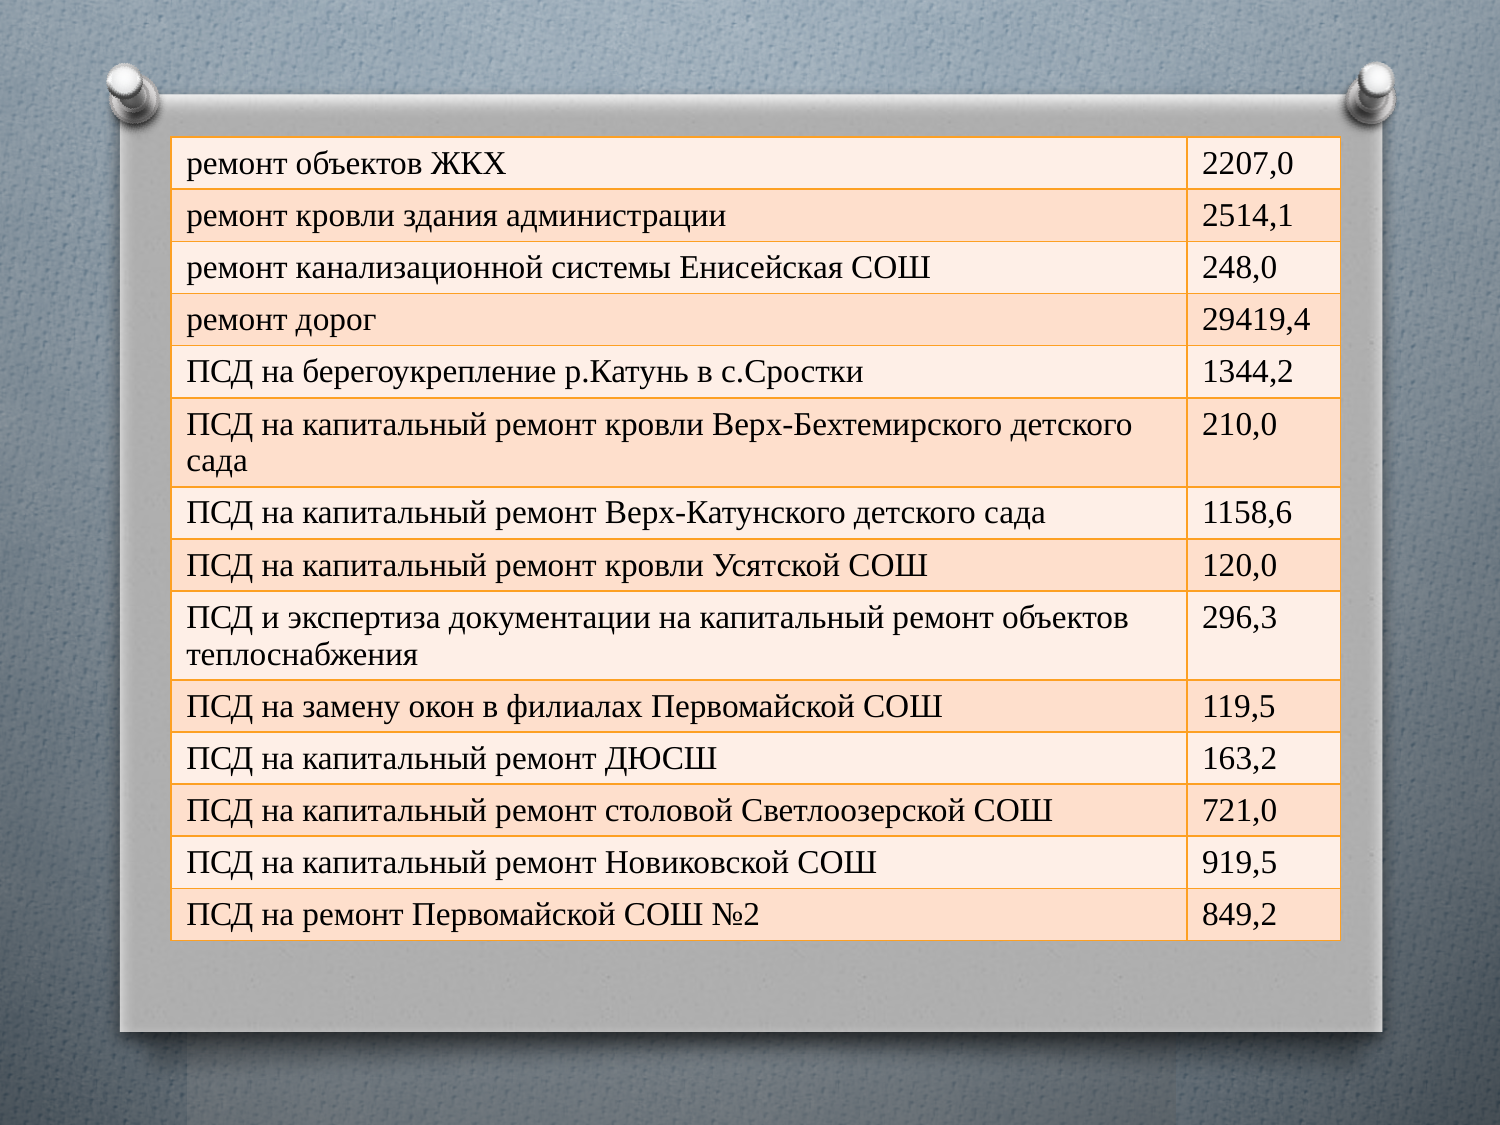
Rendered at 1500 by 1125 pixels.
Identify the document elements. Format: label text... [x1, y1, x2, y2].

table_cell 119,5 [1188, 681, 1340, 731]
table_cell ПСД на ремонт Первомайской СОШ №2 [172, 889, 1186, 940]
table_cell ПСД на капитальный ремонт кровли Верх-Бехтемирского детского сада [172, 399, 1186, 486]
table_cell ПСД на капитальный ремонт Новиковской СОШ [172, 837, 1186, 888]
table_header ремонт объектов ЖКХ [172, 138, 1186, 188]
picture [1317, 35, 1439, 156]
table_cell 849,2 [1188, 889, 1340, 940]
table_cell 210,0 [1188, 399, 1340, 486]
table_cell ПСД и экспертиза документации на капитальный ремонт объектов теплоснабжения [172, 592, 1186, 679]
table_cell ремонт канализационной системы Енисейская СОШ [172, 242, 1186, 293]
table_cell ремонт дорог [172, 294, 1186, 345]
table_cell ПСД на капитальный ремонт ДЮСШ [172, 733, 1186, 783]
table_cell 1158,6 [1188, 488, 1340, 538]
table_cell ПСД на берегоукрепление р.Катунь в с.Сростки [172, 346, 1186, 397]
table_cell ПСД на капитальный ремонт столовой Светлоозерской СОШ [172, 785, 1186, 835]
table_cell 919,5 [1188, 837, 1340, 888]
table_cell 120,0 [1188, 540, 1340, 590]
table_cell ПСД на капитальный ремонт Верх-Катунского детского сада [172, 488, 1186, 538]
table_cell 1344,2 [1188, 346, 1340, 397]
table_cell 29419,4 [1188, 294, 1340, 345]
picture [75, 29, 198, 153]
table_cell ПСД на замену окон в филиалах Первомайской СОШ [172, 681, 1186, 731]
table_cell ремонт кровли здания администрации [172, 190, 1186, 241]
table_cell 248,0 [1188, 242, 1340, 293]
table_cell ПСД на капитальный ремонт кровли Усятской СОШ [172, 540, 1186, 590]
table_cell 721,0 [1188, 785, 1340, 835]
table_cell 2514,1 [1188, 190, 1340, 241]
table_cell 163,2 [1188, 733, 1340, 783]
table_cell 296,3 [1188, 592, 1340, 679]
table_header 2207,0 [1188, 138, 1340, 188]
